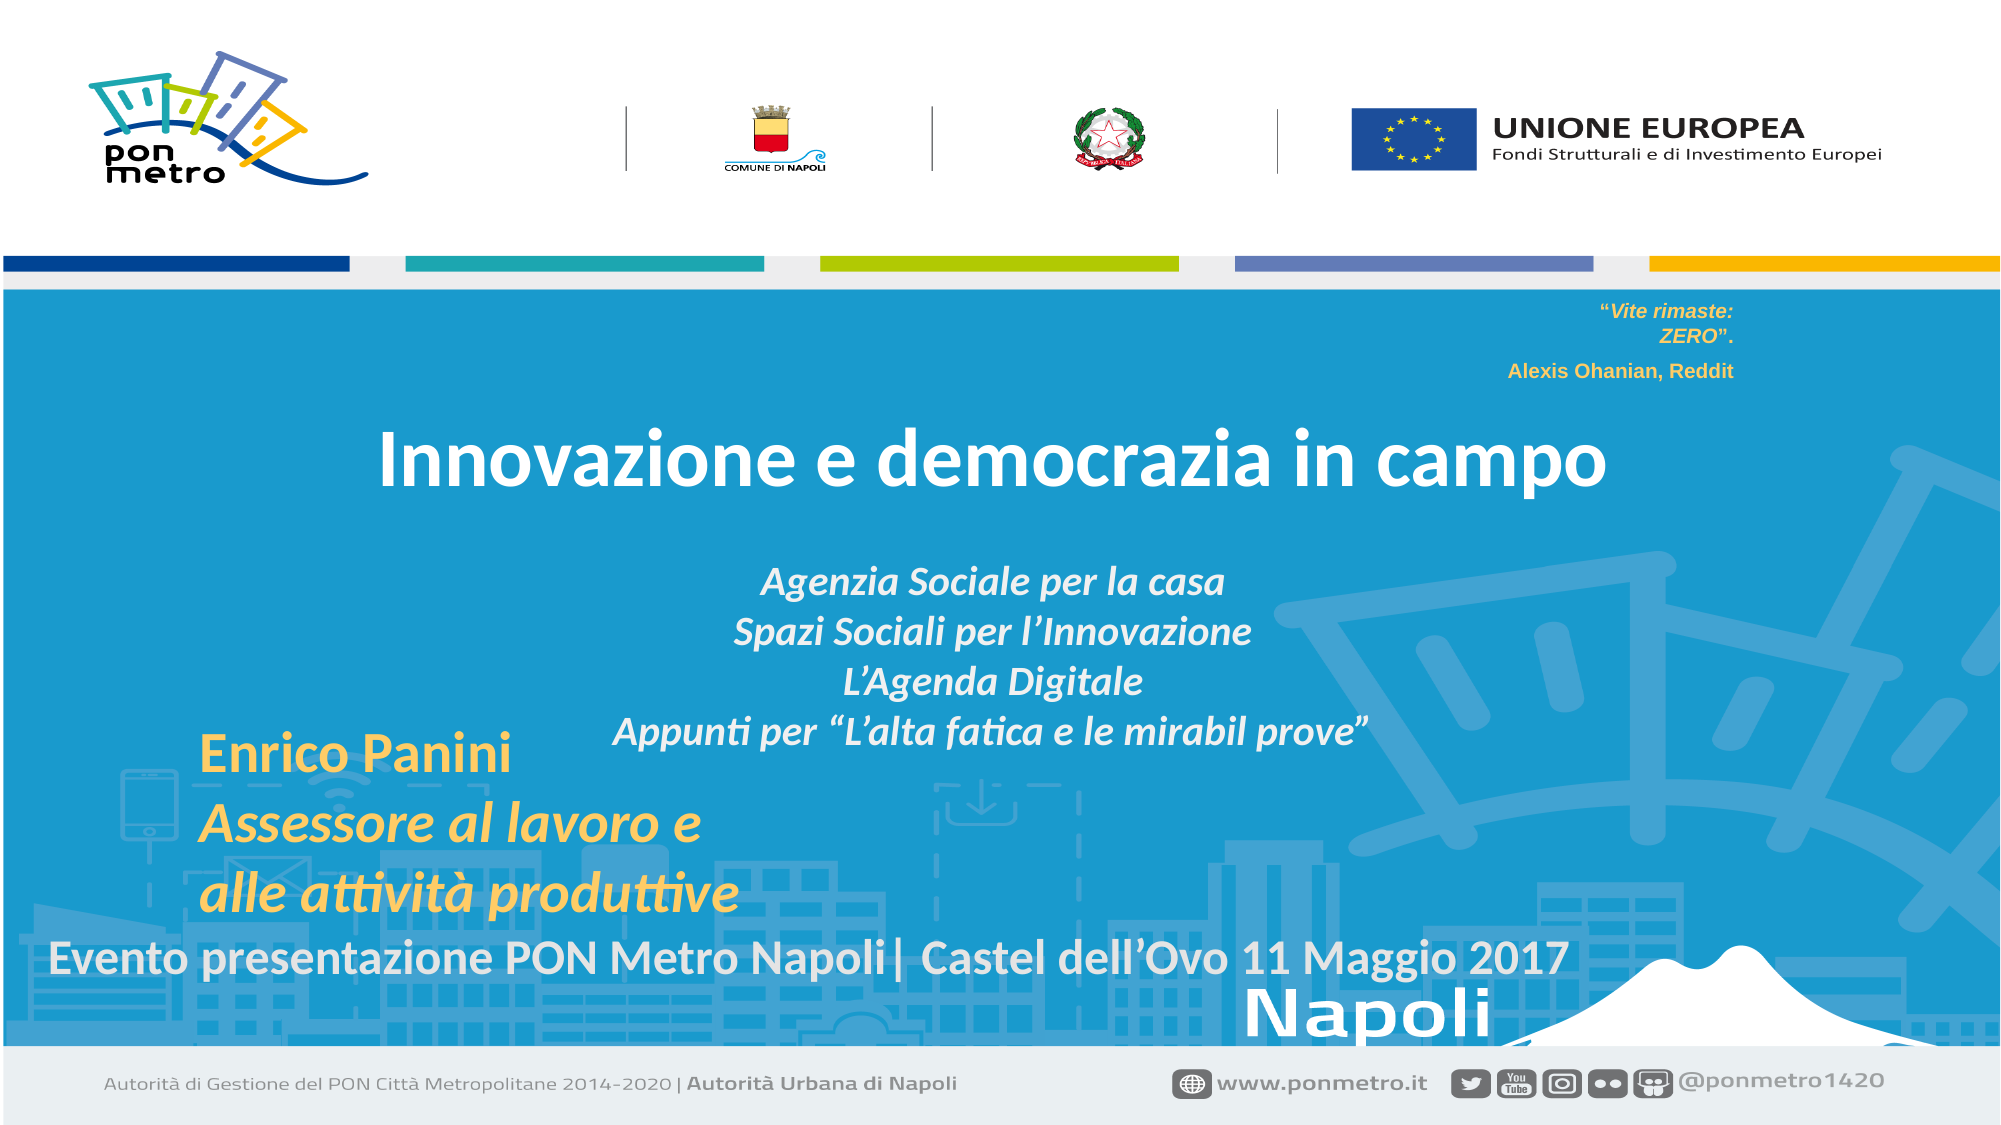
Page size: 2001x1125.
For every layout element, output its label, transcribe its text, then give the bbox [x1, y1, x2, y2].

text_box Evento presentazione PON Metro Napoli| Castel dell’Ovo 11 Maggio 2017 [33, 916, 1616, 992]
text_box “Vite rimaste: ZERO”. Alexis Ohanian, Reddit [1492, 290, 1749, 391]
text_box Innovazione e democrazia in campo Agenzia Sociale per la casa Spazi Sociali per l’Innovazione L’Agenda Digitale Appunti per “L’alta fatica e le mirabil prove” [278, 326, 1708, 762]
picture [0, 0, 2001, 1125]
text_box Enrico Panini Assessore al lavoro e alle attività produttive [184, 706, 776, 967]
